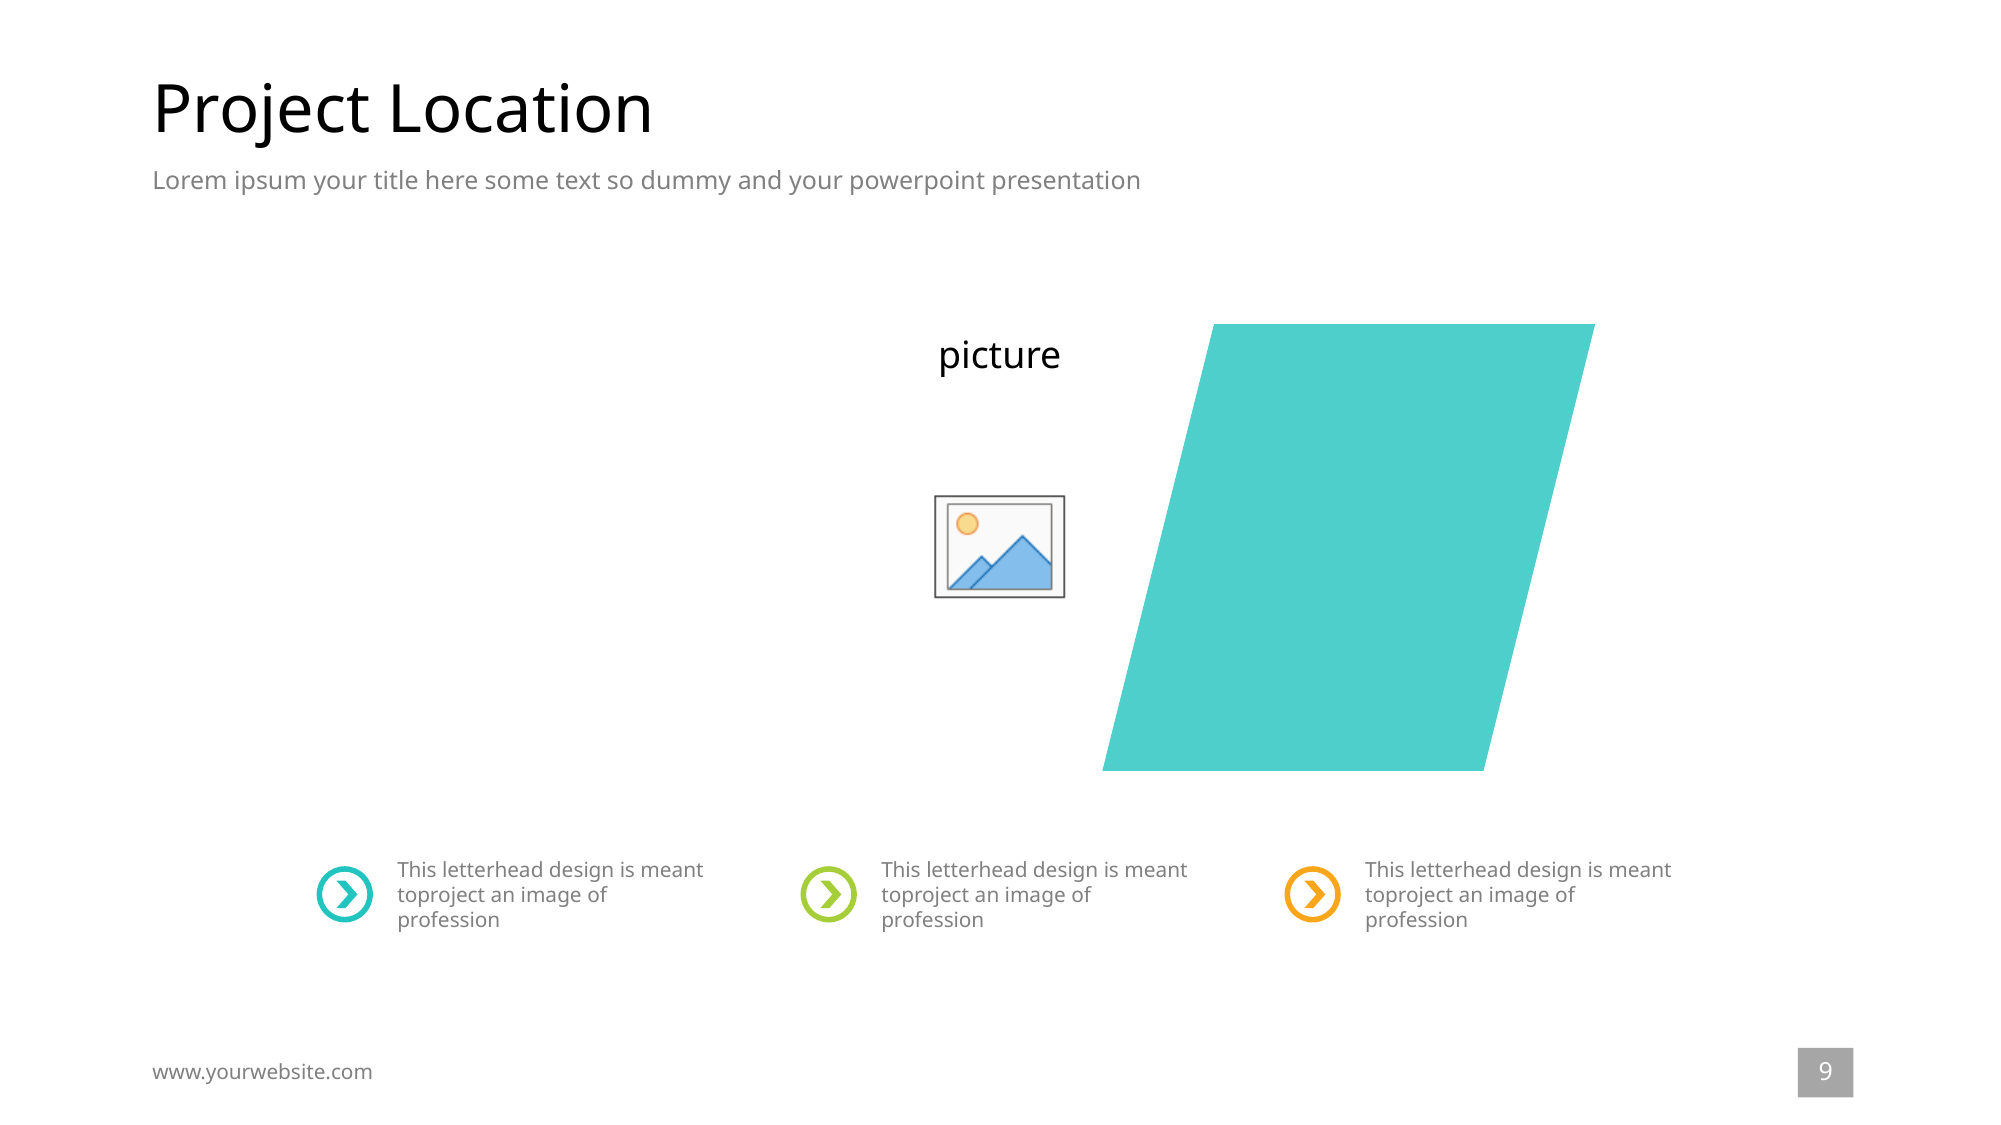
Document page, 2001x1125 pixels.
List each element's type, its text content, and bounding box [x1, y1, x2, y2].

picture [0, 324, 2000, 771]
slide_number 9 [1788, 1042, 1863, 1103]
list Lorem ipsum your title here some text so dummy and your powerpoint presentation [137, 160, 1863, 207]
title Project Location [137, 55, 1863, 160]
footer www.yourwebsite.com [137, 1042, 415, 1103]
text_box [316, 863, 1684, 926]
